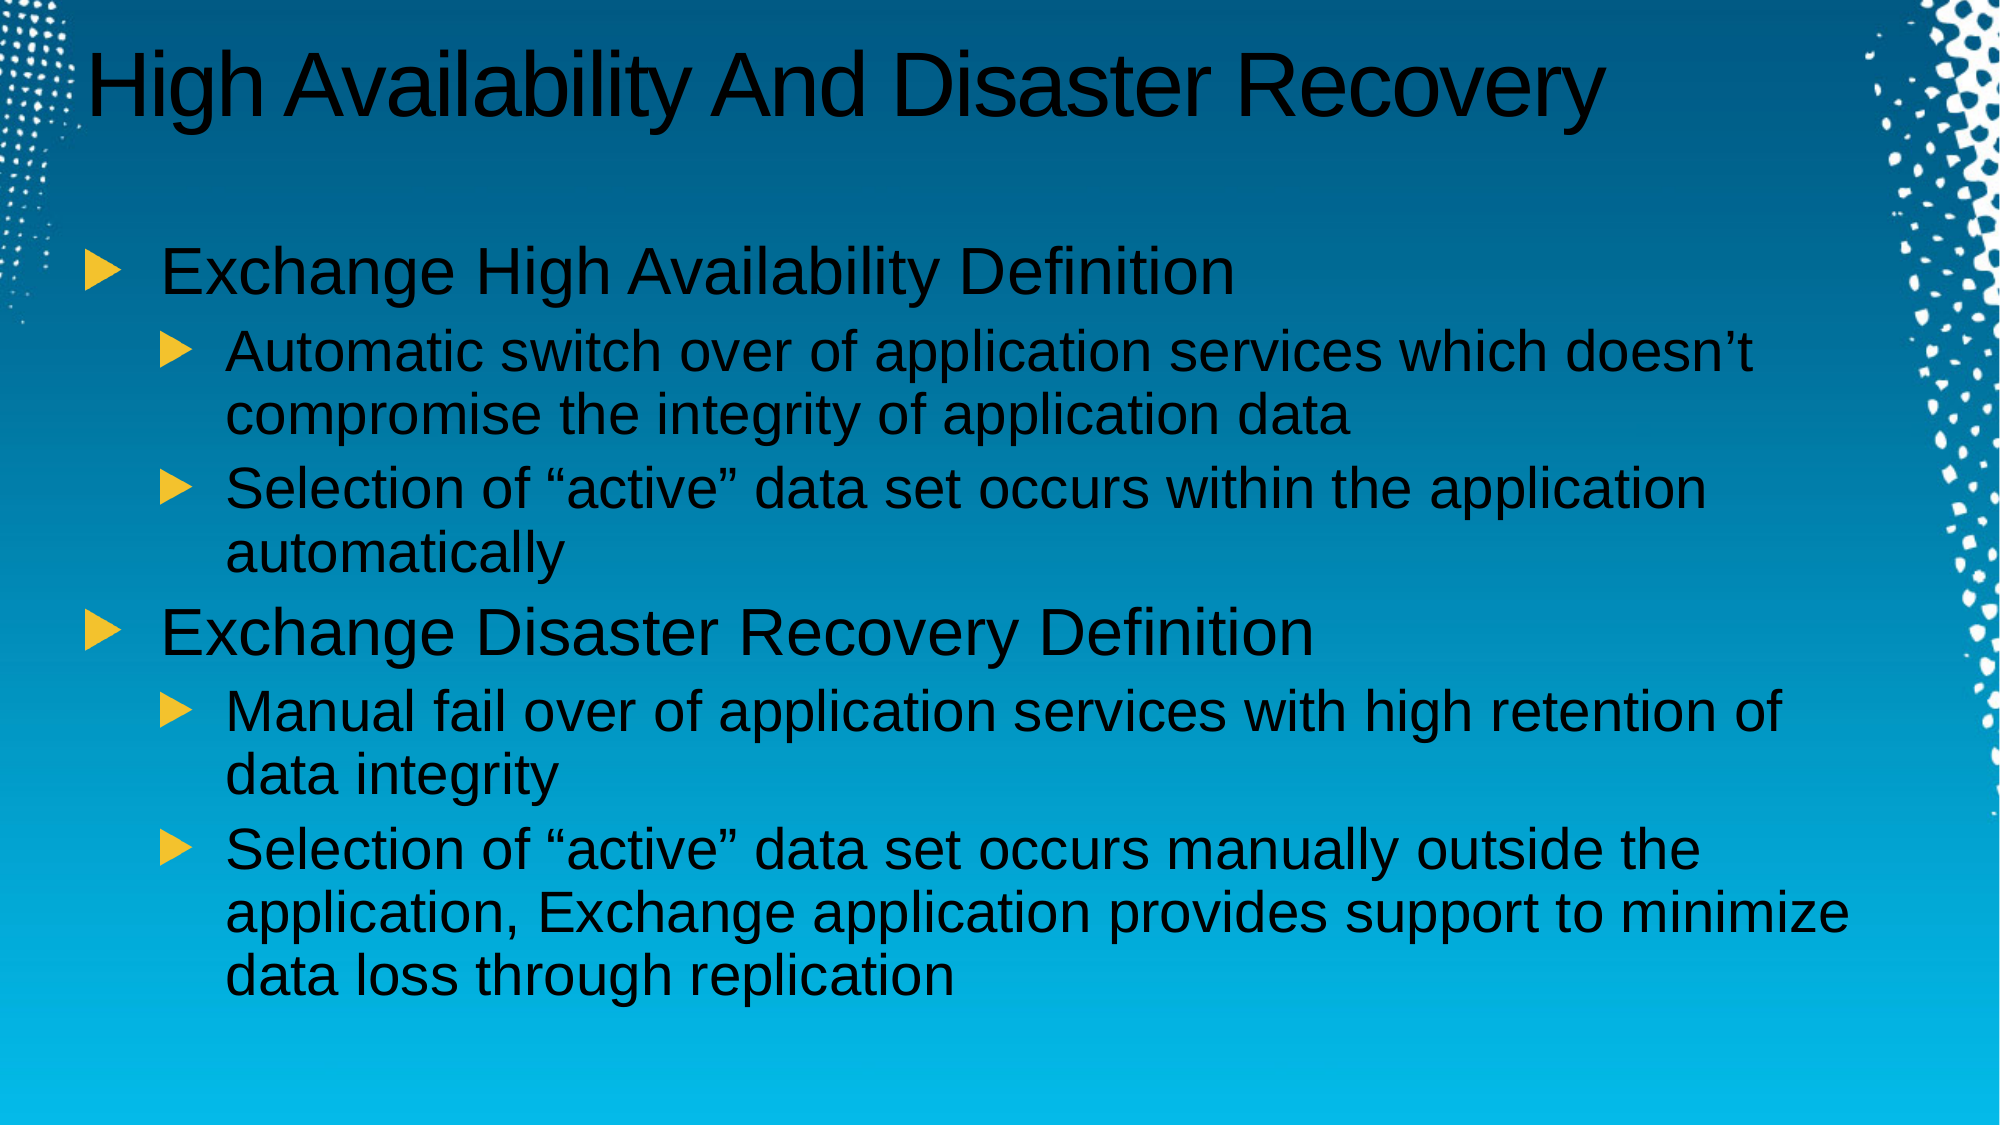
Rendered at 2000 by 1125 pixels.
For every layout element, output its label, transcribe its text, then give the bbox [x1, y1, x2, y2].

picture [1982, 714, 1993, 729]
picture [1942, 269, 1953, 276]
picture [1471, 839, 1475, 868]
picture [362, 701, 366, 730]
picture [18, 13, 26, 19]
picture [1983, 404, 1992, 414]
picture [1930, 291, 1941, 297]
picture [1303, 902, 1325, 931]
picture [1698, 902, 1709, 931]
picture [1760, 902, 1770, 931]
picture [1963, 589, 1976, 607]
picture [788, 701, 793, 742]
picture [704, 902, 708, 931]
picture [248, 753, 252, 793]
picture [229, 965, 242, 994]
picture [764, 701, 780, 730]
picture [453, 701, 480, 730]
picture [1017, 701, 1039, 730]
picture [1475, 902, 1500, 931]
picture [715, 902, 726, 931]
picture [28, 42, 36, 53]
picture [264, 566, 275, 571]
picture [1970, 426, 1980, 436]
picture [756, 701, 761, 742]
picture [644, 613, 659, 654]
picture [917, 839, 941, 868]
picture [1919, 367, 1930, 378]
picture [735, 902, 748, 931]
picture [1607, 701, 1618, 730]
picture [981, 701, 992, 730]
picture [1950, 359, 1960, 366]
picture [602, 839, 624, 868]
picture [1652, 839, 1663, 868]
picture [1932, 235, 1943, 241]
picture [41, 59, 48, 67]
picture [346, 839, 368, 868]
picture [1576, 839, 1600, 868]
picture [1074, 839, 1086, 868]
picture [1014, 839, 1036, 868]
picture [372, 965, 397, 994]
picture [527, 701, 552, 730]
picture [344, 701, 356, 730]
picture [703, 621, 707, 654]
picture [1973, 368, 1982, 380]
picture [242, 620, 268, 654]
picture [516, 828, 529, 868]
picture [746, 965, 750, 1006]
picture [1257, 891, 1261, 931]
picture [850, 902, 854, 943]
picture [1420, 839, 1445, 868]
picture [1738, 701, 1763, 730]
picture [312, 566, 332, 571]
picture [352, 902, 374, 931]
picture [449, 839, 460, 868]
picture [11, 55, 21, 64]
picture [423, 620, 452, 654]
picture [1501, 839, 1523, 868]
picture [657, 965, 668, 994]
picture [1955, 557, 1965, 573]
picture [688, 690, 701, 730]
picture [1369, 690, 1373, 730]
picture [434, 965, 456, 994]
picture [722, 701, 749, 730]
picture [351, 621, 355, 654]
picture [1562, 701, 1587, 730]
picture [9, 84, 15, 91]
picture [231, 692, 268, 730]
picture [816, 902, 843, 931]
picture [161, 470, 190, 503]
picture [56, 47, 64, 55]
picture [1096, 701, 1121, 730]
picture [1092, 839, 1096, 868]
picture [486, 764, 490, 793]
picture [1316, 839, 1343, 868]
picture [1113, 902, 1117, 943]
picture [482, 566, 494, 571]
picture [435, 690, 448, 730]
picture [827, 620, 853, 654]
picture [516, 758, 528, 793]
picture [690, 839, 714, 868]
picture [1929, 27, 1945, 45]
picture [558, 701, 583, 730]
picture [1928, 399, 1939, 415]
picture [905, 695, 917, 730]
picture [1453, 839, 1465, 868]
picture [969, 902, 996, 931]
picture [1163, 902, 1188, 931]
picture [47, 0, 57, 10]
picture [1768, 690, 1781, 730]
picture [1701, 701, 1712, 730]
picture [670, 902, 697, 931]
picture [1892, 212, 1902, 216]
picture [58, 32, 66, 41]
picture [443, 902, 468, 931]
picture [453, 764, 466, 793]
picture [1171, 839, 1175, 868]
picture [694, 965, 698, 994]
picture [1988, 691, 2000, 709]
picture [609, 902, 631, 931]
picture [1968, 481, 1978, 492]
picture [599, 965, 603, 994]
picture [507, 965, 518, 994]
picture [1454, 902, 1468, 931]
picture [384, 764, 395, 793]
picture [1301, 695, 1313, 730]
picture [1576, 902, 1601, 931]
picture [589, 701, 614, 730]
picture [1411, 902, 1415, 943]
picture [305, 902, 319, 931]
picture [86, 610, 119, 649]
picture [312, 620, 344, 654]
picture [542, 621, 568, 654]
picture [664, 620, 693, 654]
picture [295, 902, 299, 943]
picture [1219, 839, 1246, 868]
picture [0, 24, 9, 33]
picture [1514, 701, 1539, 730]
picture [777, 828, 781, 868]
picture [790, 620, 819, 654]
picture [1625, 902, 1629, 931]
picture [3, 10, 11, 18]
picture [16, 143, 21, 151]
picture [1960, 392, 1970, 403]
picture [1972, 312, 1985, 322]
picture [1979, 657, 1995, 676]
picture [796, 701, 812, 730]
picture [1141, 701, 1163, 730]
picture [1946, 155, 1961, 167]
picture [1293, 620, 1310, 654]
picture [1145, 902, 1149, 931]
picture [1914, 308, 1929, 326]
picture [1963, 335, 1972, 344]
picture [1238, 902, 1252, 931]
picture [278, 701, 305, 730]
picture [1444, 902, 1448, 943]
picture [161, 332, 190, 366]
picture [622, 701, 626, 730]
picture [1397, 902, 1401, 931]
picture [1822, 902, 1846, 931]
picture [888, 839, 910, 868]
picture [1938, 122, 1950, 133]
picture [1075, 902, 1086, 931]
picture [1953, 301, 1962, 312]
picture [1045, 610, 1082, 654]
picture [1963, 535, 1977, 550]
picture [1379, 902, 1391, 931]
picture [803, 965, 825, 994]
picture [45, 16, 55, 24]
picture [263, 902, 267, 943]
picture [1562, 828, 1566, 868]
picture [1181, 839, 1193, 868]
picture [86, 250, 119, 289]
picture [1935, 177, 1945, 189]
picture [543, 893, 572, 931]
picture [1925, 87, 1941, 99]
picture [388, 621, 413, 668]
picture [54, 76, 60, 83]
picture [1993, 321, 2000, 339]
picture [310, 764, 337, 793]
picture [1981, 604, 2000, 620]
picture [1495, 701, 1499, 730]
picture [33, 0, 42, 10]
picture [402, 758, 414, 793]
picture [1945, 213, 1955, 220]
picture [1958, 445, 1968, 460]
picture [790, 839, 817, 868]
picture [1380, 701, 1391, 730]
picture [1995, 582, 2000, 595]
picture [1922, 200, 1934, 207]
list Exchange High Availability Definition Automatic switch over of application services which doesn’t compromise the integrity of application data Selection of “active” data set occurs within the application automatically Exchange Disaster Recovery Definition Manual fail over of application services with high retention of data integrity Selection of “active” data set occurs manually outside the application, Exchange application provides support to minimize data loss through replication [85, 237, 1914, 566]
picture [1421, 902, 1435, 931]
picture [42, 31, 53, 39]
picture [1673, 839, 1697, 868]
picture [1992, 438, 2000, 448]
picture [1915, 109, 1924, 119]
picture [455, 764, 476, 805]
picture [1941, 324, 1952, 332]
picture [1199, 839, 1209, 868]
picture [1596, 701, 1600, 730]
picture [391, 566, 403, 571]
picture [1942, 465, 1958, 483]
picture [161, 830, 190, 864]
picture [1483, 833, 1495, 868]
picture [420, 764, 445, 793]
picture [539, 566, 554, 583]
picture [1742, 902, 1754, 931]
picture [1171, 620, 1188, 654]
picture [1543, 839, 1557, 868]
picture [1926, 344, 1939, 358]
picture [1889, 152, 1901, 166]
picture [1210, 613, 1225, 654]
picture [43, 42, 49, 53]
picture [248, 954, 252, 994]
picture [839, 839, 866, 868]
picture [404, 965, 426, 994]
picture [0, 155, 5, 163]
picture [833, 965, 860, 994]
picture [940, 902, 962, 931]
picture [1170, 701, 1195, 730]
picture [1925, 141, 1935, 155]
picture [17, 129, 23, 136]
picture [1963, 278, 1976, 291]
picture [1252, 839, 1256, 868]
picture [1732, 902, 1736, 931]
picture [488, 902, 499, 931]
picture [167, 610, 200, 654]
picture [455, 566, 474, 571]
picture [1656, 701, 1681, 730]
picture [745, 610, 780, 654]
picture [1972, 570, 1986, 583]
picture [262, 764, 289, 793]
picture [614, 965, 635, 1006]
picture [310, 965, 337, 994]
picture [229, 902, 256, 931]
picture [1935, 379, 1948, 391]
picture [426, 566, 434, 571]
picture [386, 621, 404, 654]
picture [1202, 701, 1224, 730]
picture [1043, 839, 1065, 868]
picture [970, 621, 974, 654]
picture [1030, 902, 1055, 931]
picture [1047, 701, 1072, 730]
picture [713, 965, 737, 994]
picture [570, 839, 597, 868]
picture [26, 57, 34, 68]
picture [375, 701, 402, 730]
picture [894, 965, 919, 994]
picture [939, 965, 950, 994]
picture [1984, 349, 1992, 357]
picture [277, 608, 282, 654]
picture [1793, 902, 1814, 931]
picture [33, 116, 40, 124]
picture [18, 0, 29, 6]
picture [382, 902, 409, 931]
picture [1544, 695, 1556, 730]
picture [646, 954, 650, 994]
picture [529, 965, 533, 994]
picture [229, 764, 243, 793]
picture [1935, 431, 1946, 449]
picture [209, 621, 235, 654]
picture [650, 902, 661, 931]
picture [1090, 620, 1119, 654]
picture [31, 131, 37, 138]
title High Availability And Disaster Recovery [85, 37, 1914, 138]
picture [161, 693, 190, 726]
picture [1372, 839, 1397, 880]
picture [273, 902, 287, 931]
picture [1687, 902, 1691, 931]
picture [373, 764, 377, 793]
picture [34, 101, 43, 111]
picture [860, 620, 889, 654]
picture [1194, 902, 1219, 931]
picture [768, 902, 792, 931]
picture [999, 896, 1011, 931]
picture [1285, 839, 1297, 868]
picture [1914, 164, 1923, 177]
picture [931, 620, 960, 654]
picture [360, 620, 377, 654]
picture [1446, 690, 1450, 730]
picture [612, 965, 625, 994]
picture [1898, 188, 1912, 198]
picture [1921, 0, 1934, 8]
picture [1125, 839, 1147, 868]
picture [658, 839, 683, 868]
picture [895, 621, 924, 654]
picture [292, 959, 304, 994]
picture [928, 965, 932, 994]
picture [612, 621, 638, 654]
picture [863, 959, 875, 994]
picture [575, 620, 607, 654]
picture [1303, 839, 1307, 868]
picture [286, 620, 303, 654]
picture [485, 839, 510, 868]
picture [1991, 637, 2000, 652]
picture [1525, 896, 1537, 931]
picture [1267, 701, 1284, 730]
picture [477, 959, 489, 994]
picture [1457, 701, 1468, 730]
picture [322, 701, 333, 730]
picture [1245, 620, 1274, 654]
picture [947, 833, 959, 868]
picture [1978, 517, 1987, 527]
picture [1064, 902, 1068, 931]
picture [1349, 902, 1371, 931]
picture [0, 40, 9, 45]
picture [229, 566, 241, 571]
picture [1935, 0, 2000, 306]
picture [438, 839, 442, 868]
picture [1080, 701, 1084, 730]
picture [1271, 902, 1295, 931]
picture [292, 758, 304, 793]
picture [1990, 492, 2000, 505]
picture [29, 27, 38, 38]
picture [13, 41, 25, 49]
picture [30, 14, 40, 23]
picture [55, 62, 62, 69]
picture [16, 22, 23, 34]
picture [629, 833, 641, 868]
picture [1994, 382, 2000, 391]
picture [296, 566, 304, 571]
picture [970, 701, 974, 730]
picture [1331, 701, 1342, 730]
picture [268, 839, 292, 868]
picture [1946, 525, 1956, 533]
picture [1123, 902, 1137, 931]
picture [496, 954, 500, 994]
picture [1622, 833, 1634, 868]
picture [1952, 502, 1967, 516]
picture [477, 902, 481, 931]
picture [1415, 701, 1436, 742]
picture [1320, 690, 1324, 730]
picture [1162, 621, 1166, 654]
picture [988, 621, 1017, 668]
picture [1914, 274, 1920, 291]
picture [1625, 695, 1637, 730]
picture [1508, 902, 1512, 931]
picture [1957, 187, 1971, 200]
picture [38, 74, 47, 80]
picture [1690, 701, 1694, 730]
picture [1948, 413, 1958, 424]
picture [892, 902, 906, 931]
picture [404, 839, 429, 868]
picture [532, 764, 557, 805]
picture [1988, 547, 2000, 561]
picture [6, 97, 12, 105]
picture [1911, 223, 1918, 230]
picture [10, 69, 17, 78]
picture [579, 902, 601, 931]
picture [1125, 608, 1140, 654]
picture [1920, 257, 1932, 264]
picture [311, 701, 315, 730]
picture [482, 610, 519, 654]
picture [1106, 839, 1110, 868]
picture [1991, 747, 2000, 765]
picture [657, 701, 682, 730]
picture [758, 839, 772, 868]
picture [982, 839, 1007, 868]
picture [821, 833, 833, 868]
picture [756, 965, 770, 994]
picture [1980, 460, 1987, 469]
picture [547, 965, 572, 994]
picture [882, 902, 886, 943]
picture [230, 830, 260, 868]
picture [639, 891, 643, 931]
picture [1955, 246, 1965, 256]
picture [1284, 621, 1288, 654]
picture [1413, 701, 1426, 730]
picture [412, 896, 424, 931]
picture [936, 701, 961, 730]
picture [581, 965, 593, 994]
picture [1974, 683, 1985, 694]
picture [1635, 902, 1647, 931]
picture [1246, 701, 1267, 730]
picture [373, 833, 385, 868]
picture [737, 902, 758, 943]
picture [1263, 839, 1274, 868]
picture [860, 902, 874, 931]
picture [1653, 902, 1663, 931]
picture [1557, 896, 1569, 931]
picture [845, 701, 867, 730]
picture [313, 839, 337, 868]
picture [1969, 625, 1985, 642]
picture [262, 965, 289, 994]
picture [33, 88, 42, 97]
picture [1641, 828, 1645, 868]
picture [24, 72, 32, 79]
picture [875, 701, 902, 730]
